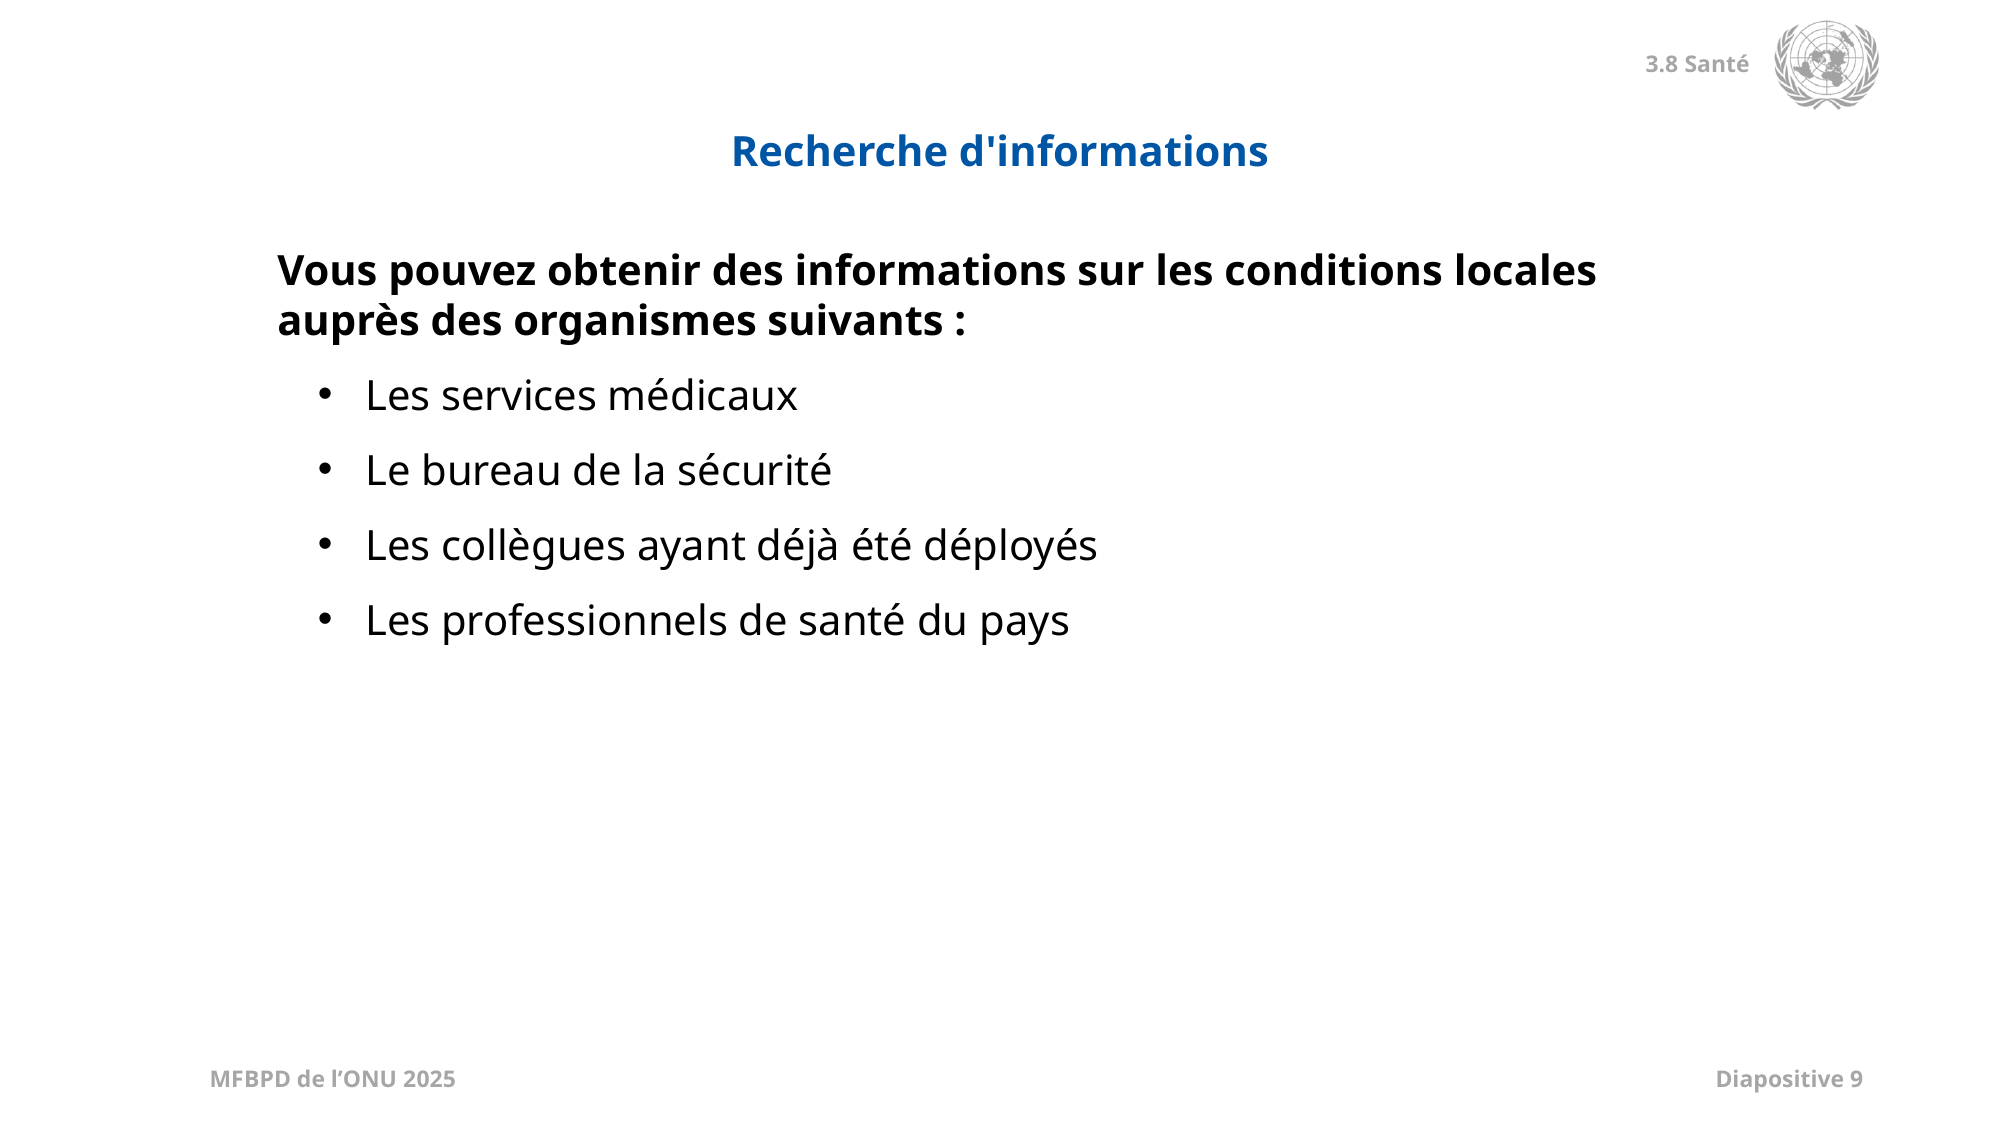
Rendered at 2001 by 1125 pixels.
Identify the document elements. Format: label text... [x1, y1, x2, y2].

text_box Recherche d'informations [204, 117, 1796, 183]
text_box Vous pouvez obtenir des informations sur les conditions locales auprès des organismes suivants : Les services médicaux Le bureau de la sécurité Les collègues ayant déjà été déployés Les professionnels de santé du pays [262, 235, 1739, 887]
